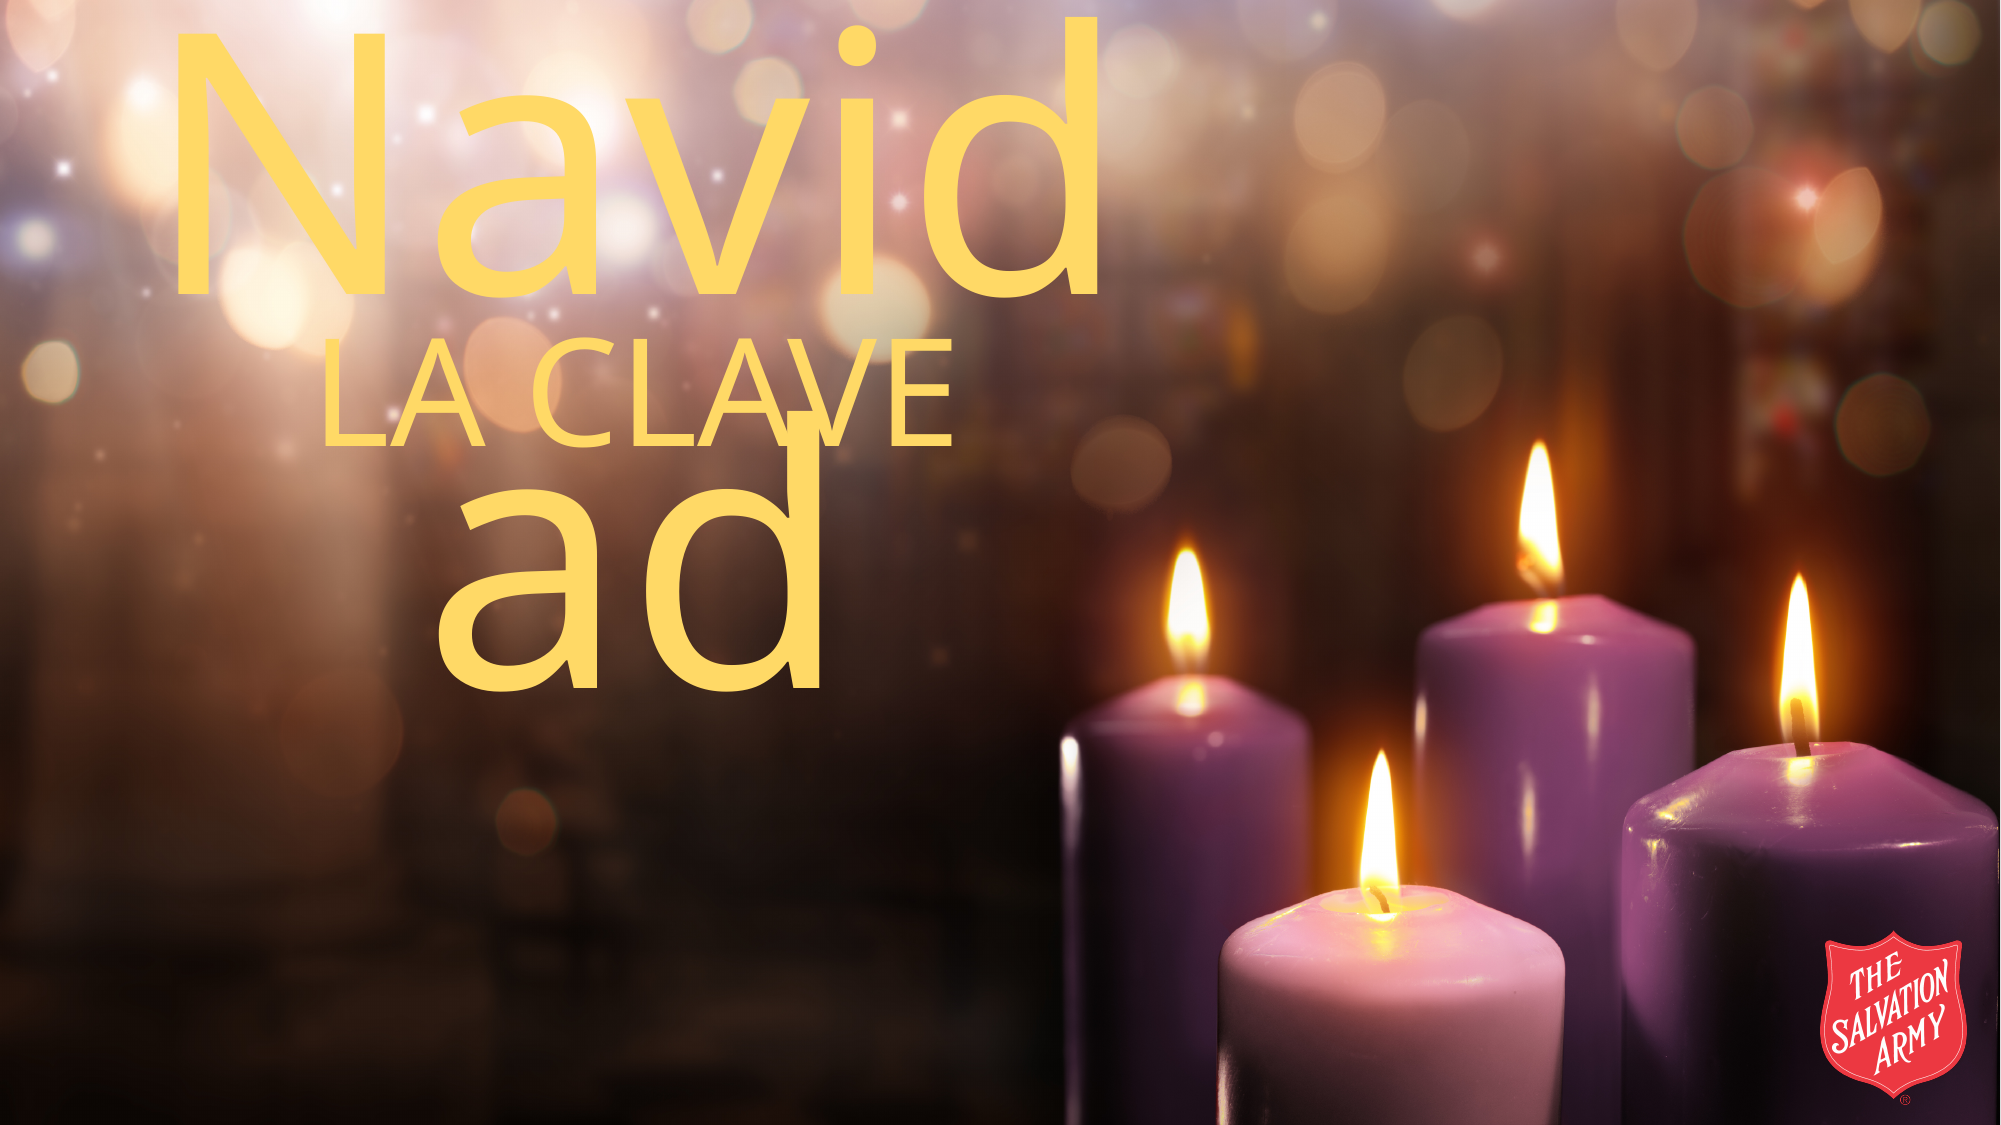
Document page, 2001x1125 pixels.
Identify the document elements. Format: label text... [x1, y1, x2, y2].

text_box la clave [153, 309, 1119, 495]
title de Navidad [46, 384, 1227, 775]
picture [0, 0, 2001, 1125]
